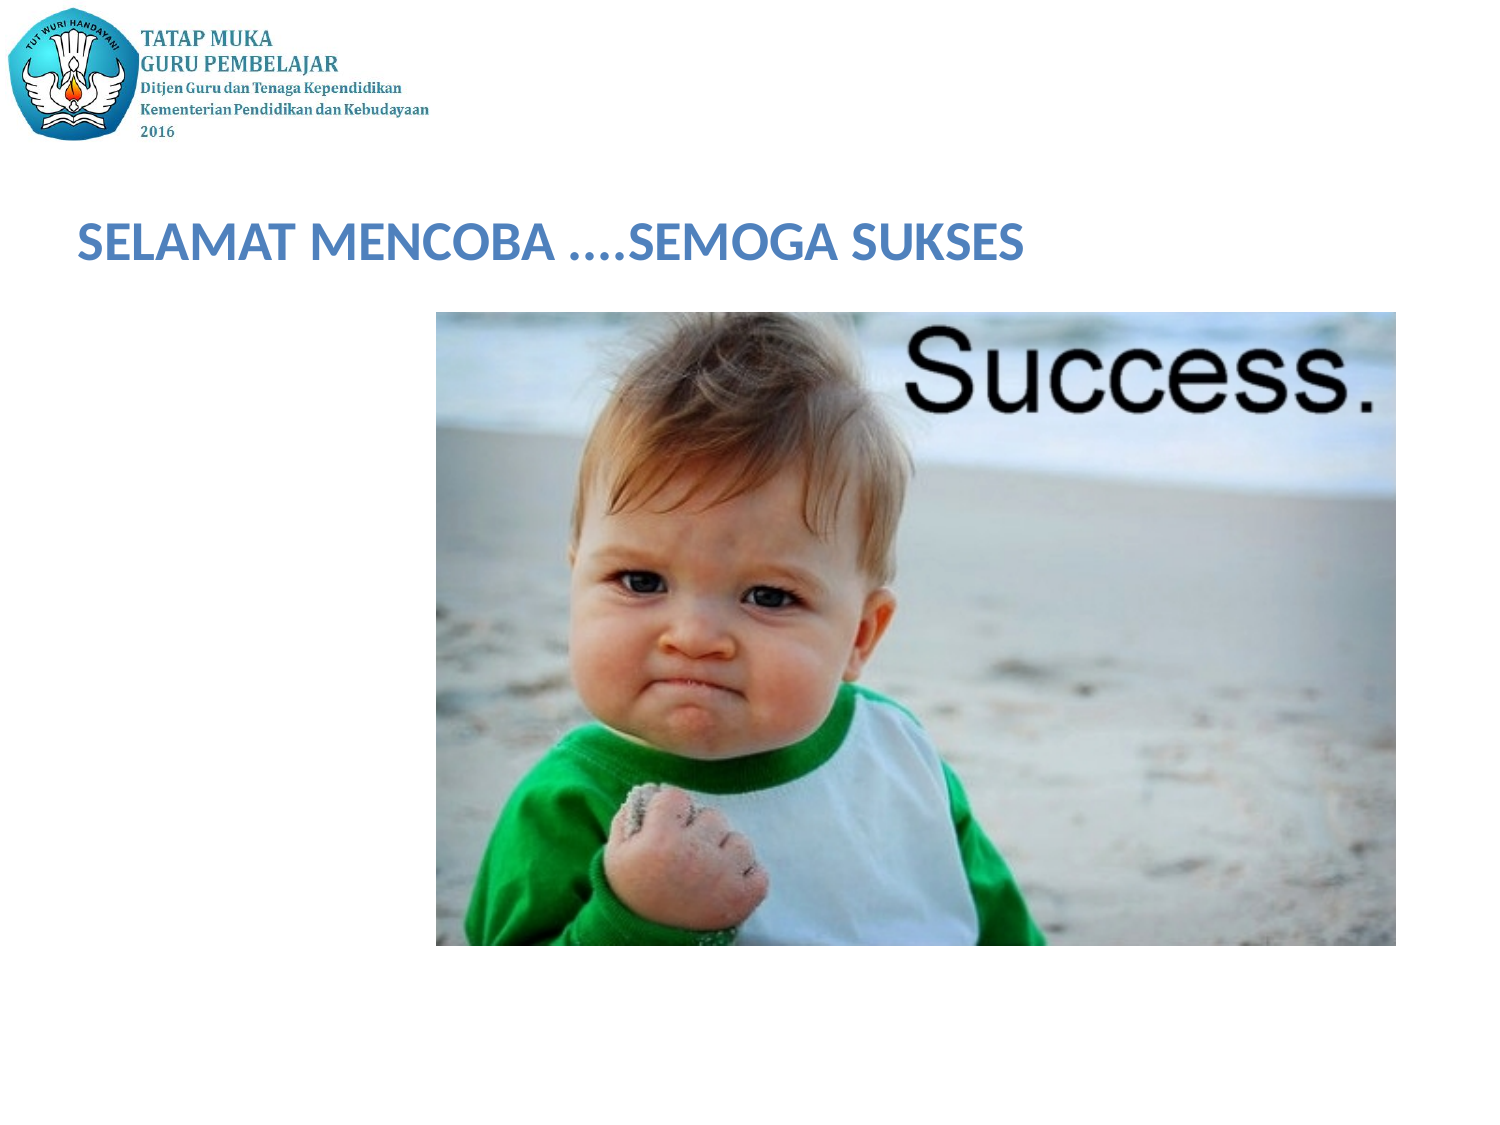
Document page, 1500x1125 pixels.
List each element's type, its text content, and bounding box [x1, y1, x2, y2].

text_box SELAMAT MENCOBA ....SEMOGA SUKSES [63, 196, 1041, 280]
picture [5, 0, 441, 149]
picture [436, 312, 1396, 947]
